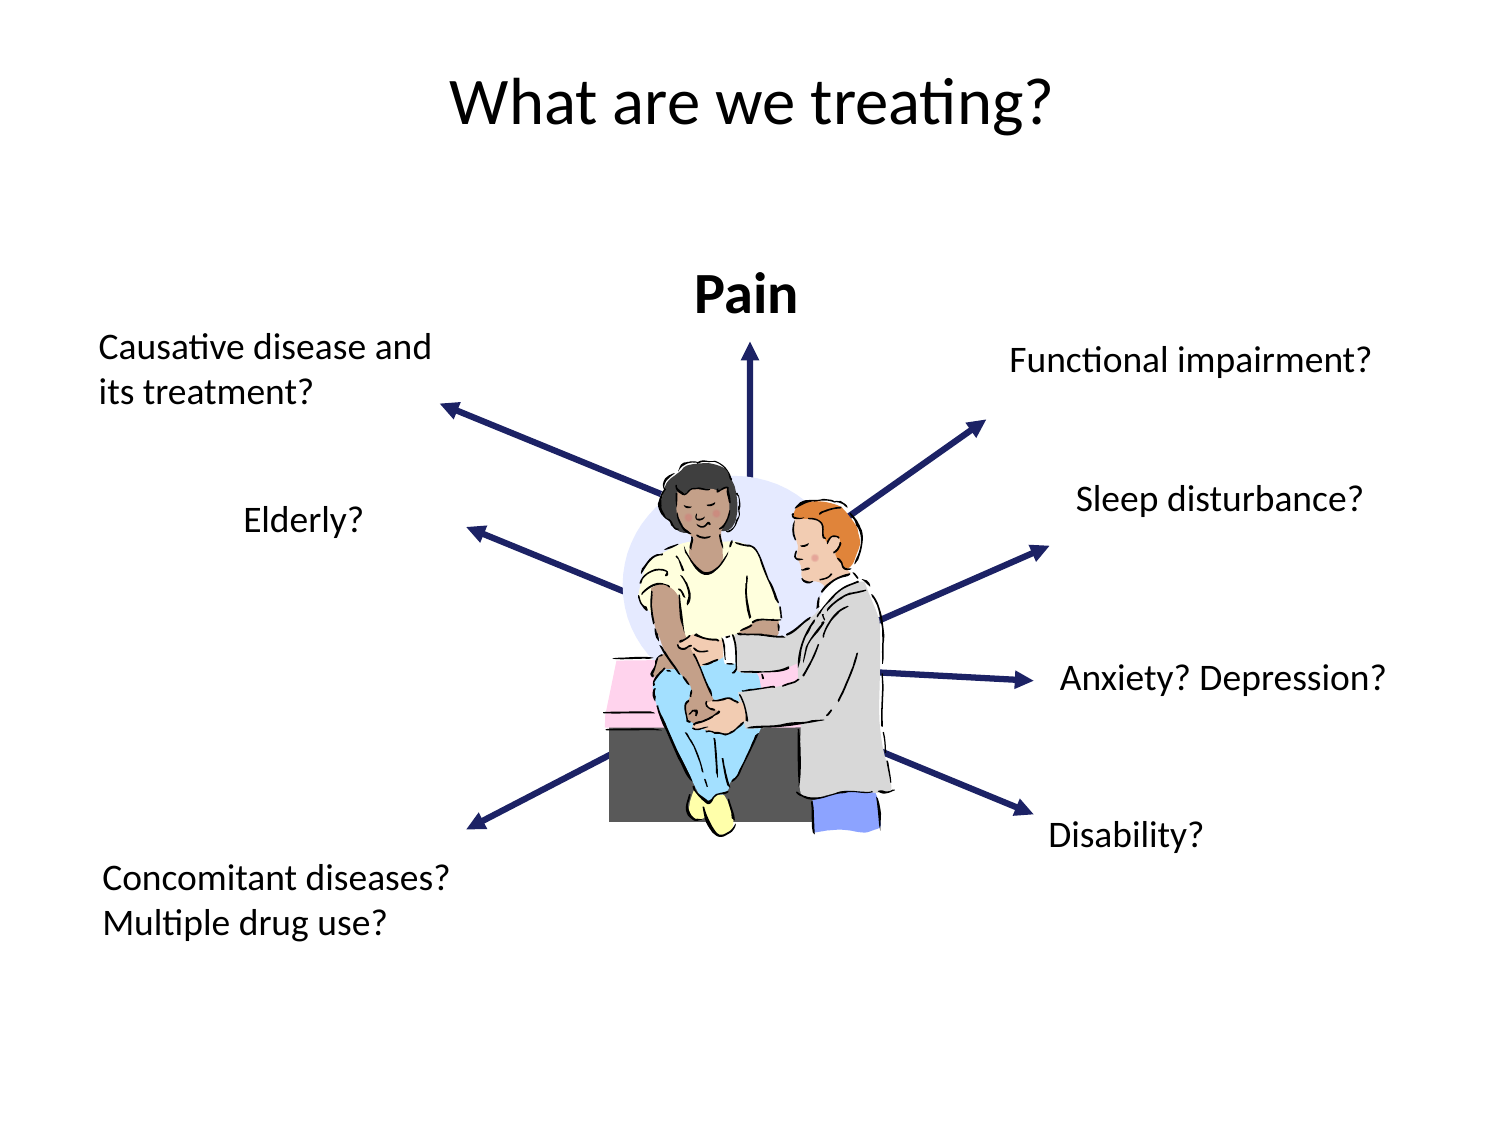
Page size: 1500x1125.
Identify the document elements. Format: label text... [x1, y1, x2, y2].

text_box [864, 336, 1409, 562]
picture [602, 459, 898, 838]
title What are we treating? [114, 33, 1391, 162]
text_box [87, 694, 725, 952]
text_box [832, 731, 1353, 864]
text_box Causative disease and its treatment? [83, 314, 457, 420]
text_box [901, 645, 1442, 707]
text_box Elderly? [168, 487, 440, 548]
text_box [466, 526, 597, 581]
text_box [634, 247, 860, 458]
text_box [901, 474, 1393, 643]
